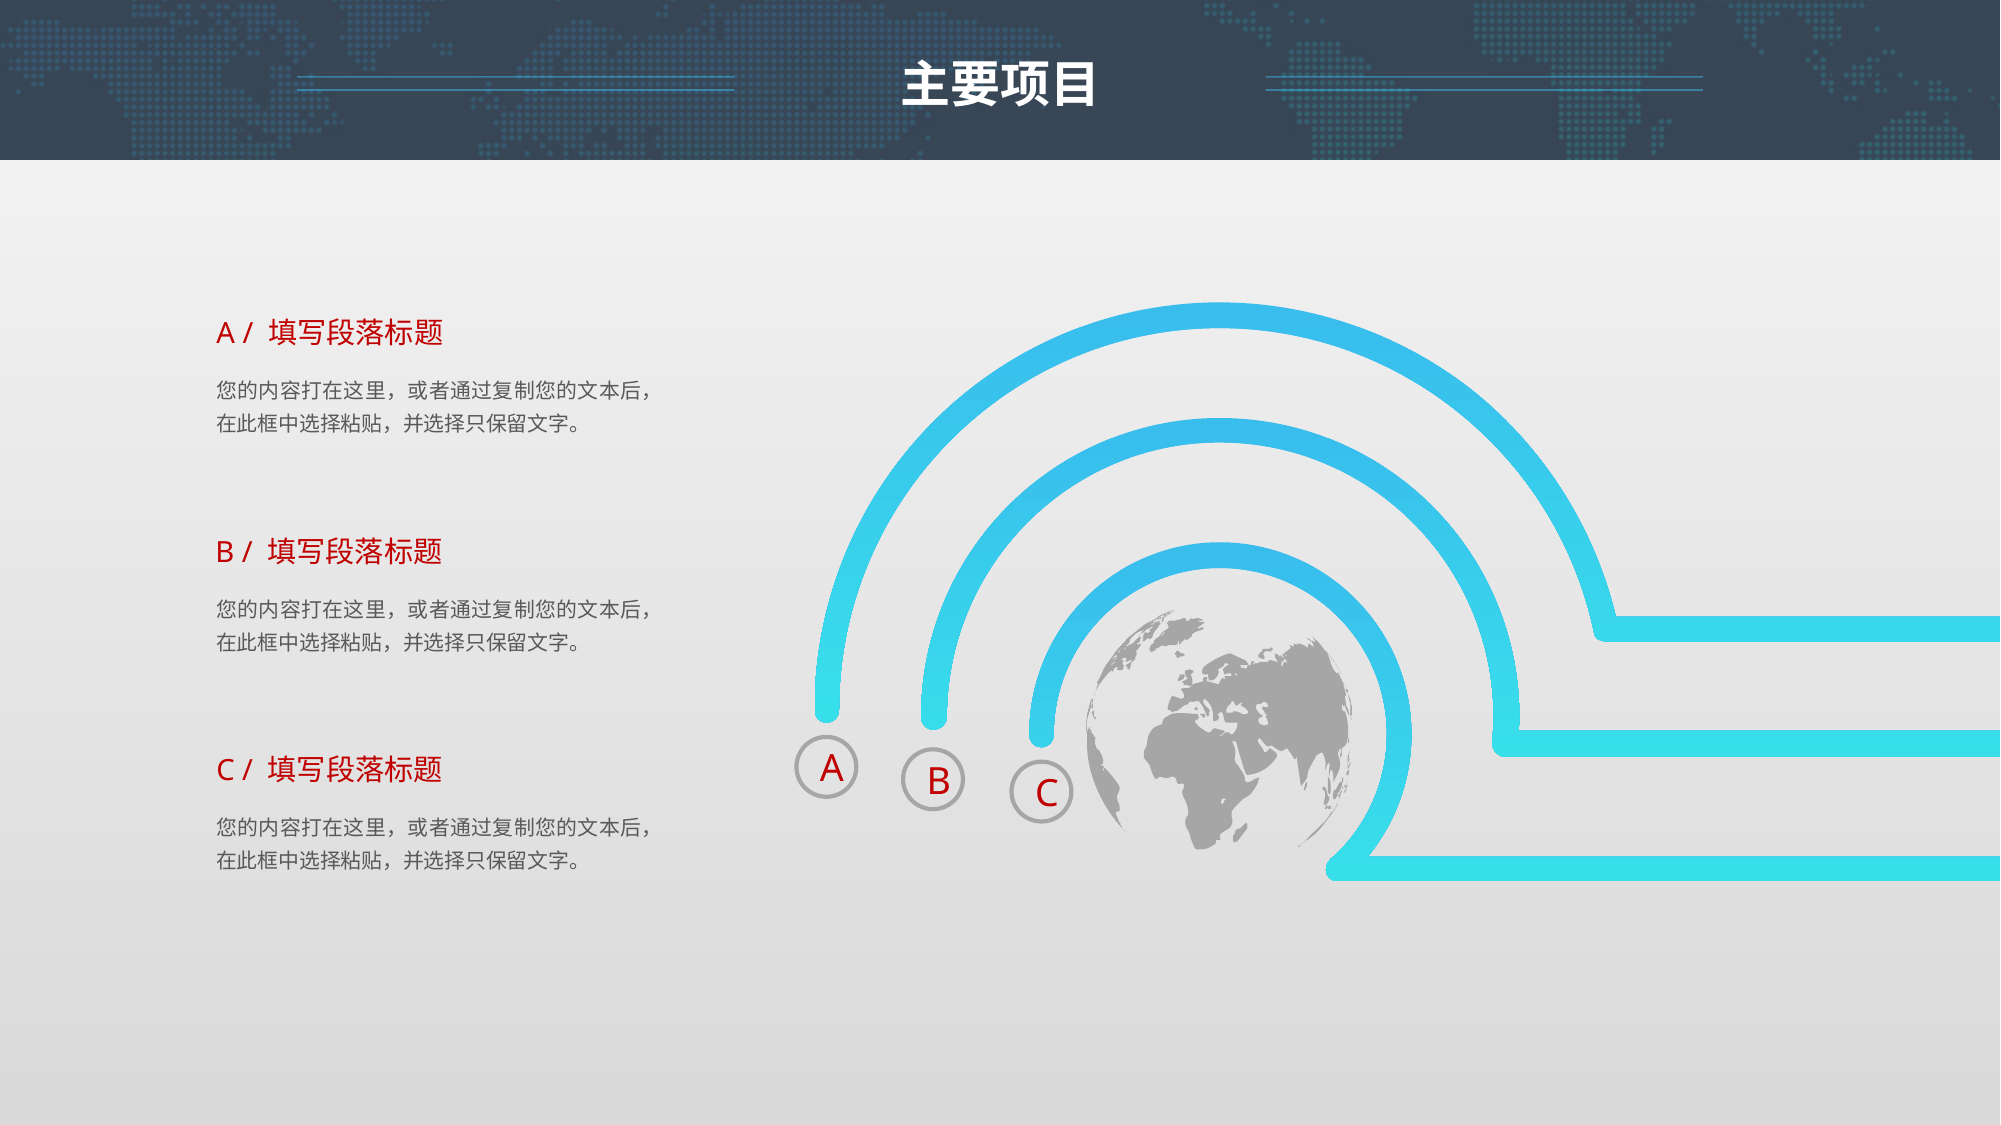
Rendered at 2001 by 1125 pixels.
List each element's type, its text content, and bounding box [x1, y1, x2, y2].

text_box B / 填写段落标题 [200, 525, 458, 576]
text_box [919, 415, 2000, 759]
text_box 主要项目 [885, 98, 1115, 121]
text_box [1084, 609, 1353, 852]
text_box A [794, 734, 859, 799]
text_box 您的内容打在这里，或者通过复制您的文本后，在此框中选择粘贴，并选择只保留文字。 [201, 362, 657, 444]
text_box 主要项目 [885, 45, 1115, 75]
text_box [296, 76, 1704, 91]
text_box C [1009, 759, 1074, 824]
text_box A / 填写段落标题 [201, 307, 459, 357]
text_box [812, 300, 2000, 725]
text_box 您的内容打在这里，或者通过复制您的文本后，在此框中选择粘贴，并选择只保留文字。 [201, 580, 657, 662]
text_box C / 填写段落标题 [201, 743, 459, 794]
text_box 您的内容打在这里，或者通过复制您的文本后，在此框中选择粘贴，并选择只保留文字。 [201, 798, 657, 881]
text_box B [900, 747, 966, 812]
text_box [1027, 540, 2000, 884]
picture [0, 0, 2000, 161]
